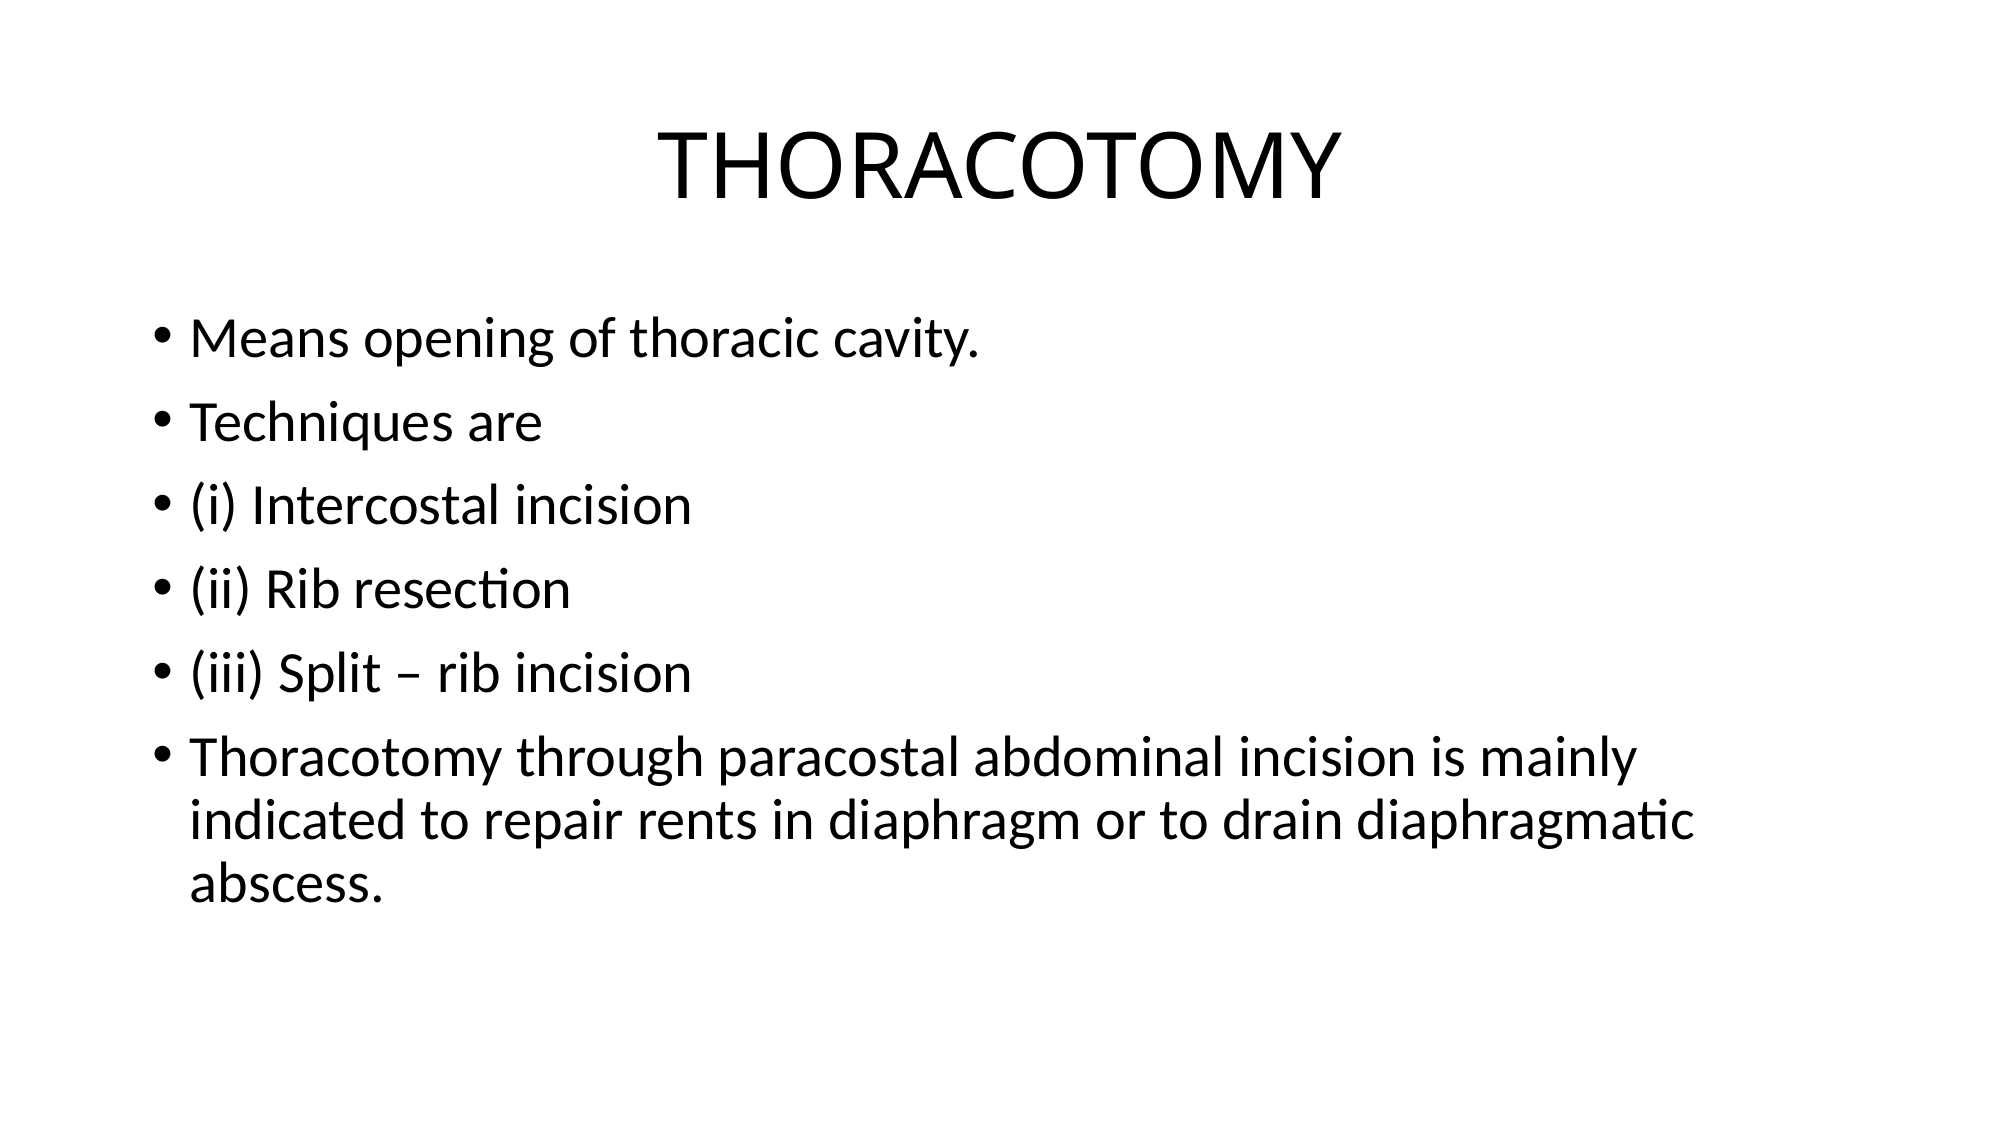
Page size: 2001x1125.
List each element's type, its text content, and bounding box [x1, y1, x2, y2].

list Means opening of thoracic cavity. Techniques are (i) Intercostal incision (ii) Rib resection (iii) Split – rib incision Thoracotomy through paracostal abdominal incision is mainly indicated to repair rents in diaphragm or to drain diaphragmatic abscess. [137, 299, 1863, 1014]
title THORACOTOMY [137, 59, 1863, 278]
